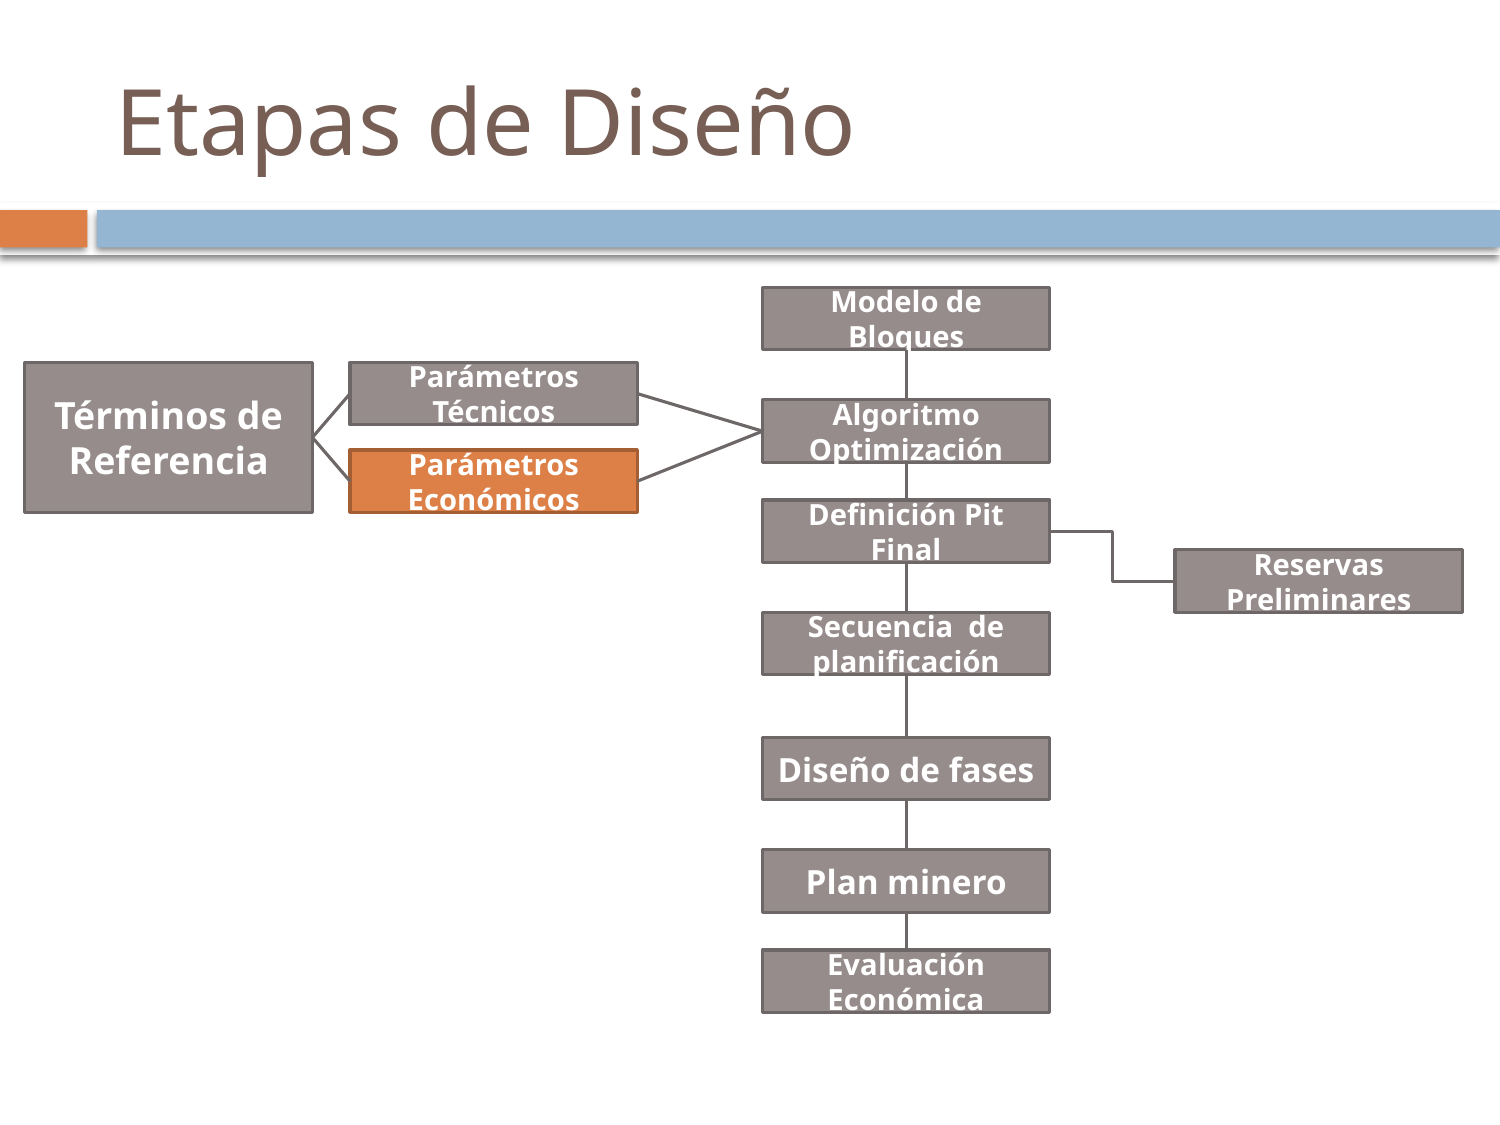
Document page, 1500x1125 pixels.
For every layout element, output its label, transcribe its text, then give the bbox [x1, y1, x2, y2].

text_box Modelo de Bloques [761, 286, 1051, 351]
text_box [637, 393, 763, 430]
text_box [312, 437, 351, 482]
text_box Definición Pit Final [761, 498, 1051, 564]
text_box Parámetros Técnicos [348, 361, 639, 426]
text_box Evaluación Económica [761, 948, 1051, 1014]
title Etapas de Diseño [100, 37, 1438, 200]
text_box Reservas Preliminares [1173, 548, 1464, 614]
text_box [1049, 530, 1176, 582]
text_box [637, 430, 763, 482]
text_box Diseño de fases [761, 736, 1051, 801]
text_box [312, 393, 351, 437]
text_box Algoritmo Optimización [765, 398, 1051, 464]
text_box Plan minero [761, 848, 1051, 914]
text_box Términos de Referencia [23, 361, 314, 514]
text_box Secuencia de planificación [761, 611, 1051, 676]
text_box Parámetros Económicos [348, 448, 639, 514]
